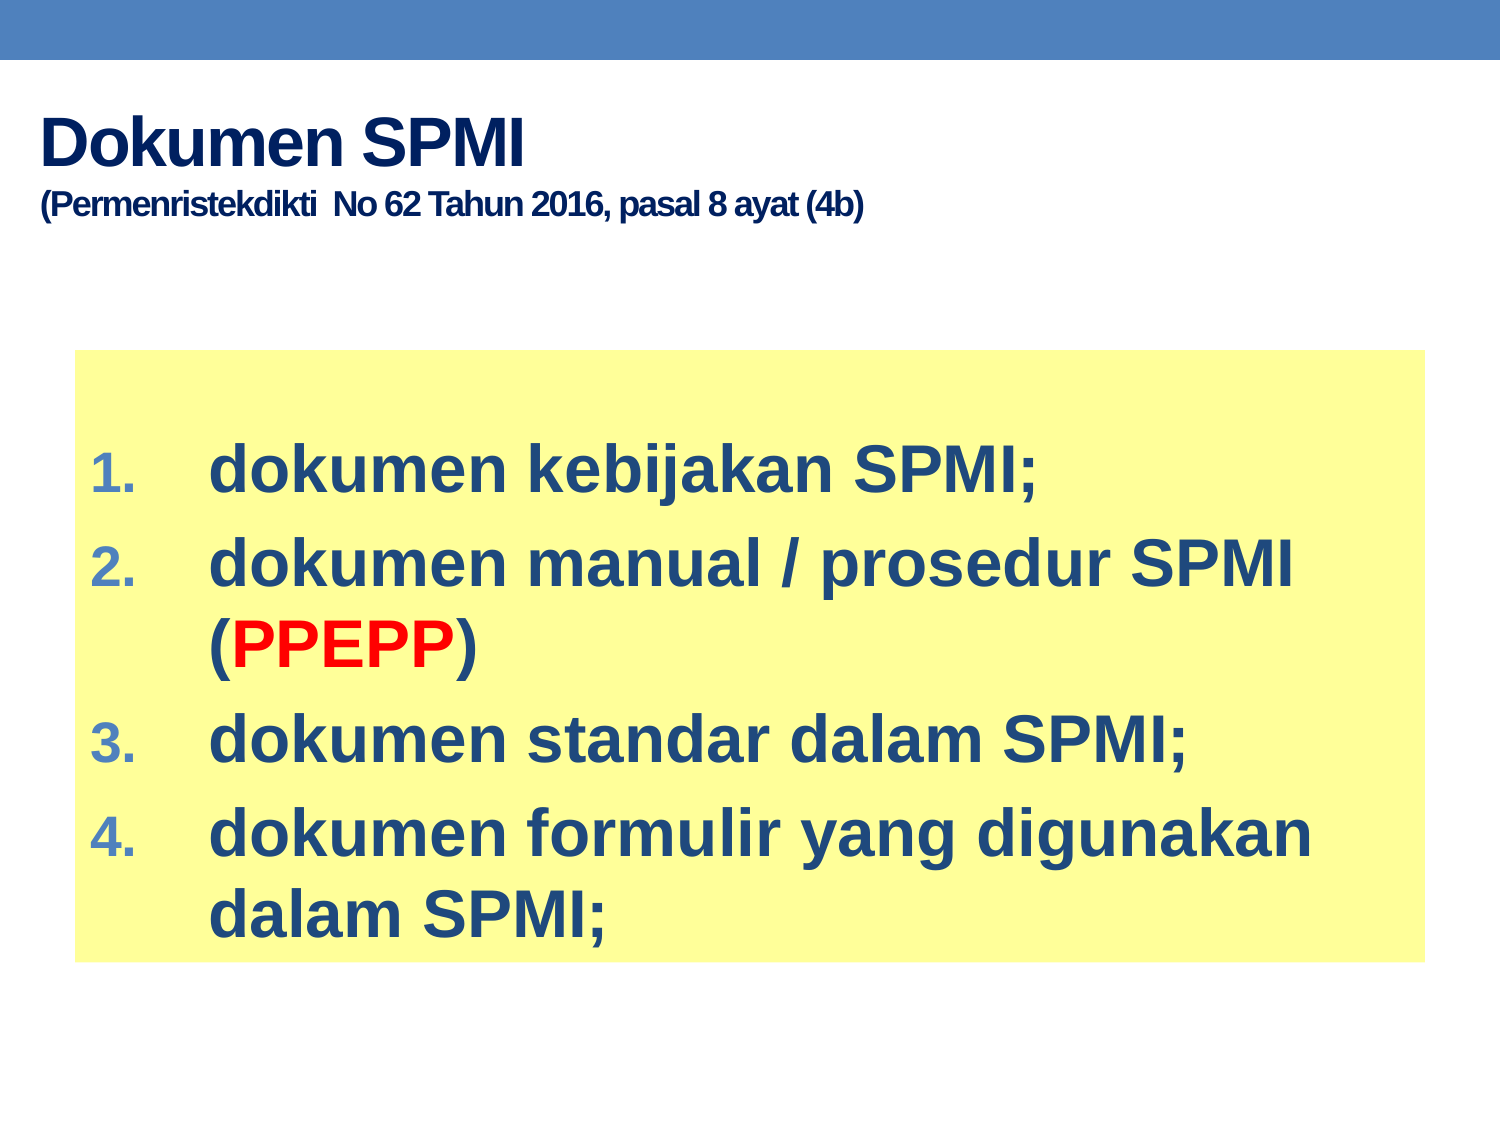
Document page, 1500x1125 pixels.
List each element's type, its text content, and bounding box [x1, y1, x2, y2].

title Dokumen SPMI (Permenristekdikti No 62 Tahun 2016, pasal 8 ayat (4b) [24, 87, 1463, 275]
list dokumen kebijakan SPMI; dokumen manual / prosedur SPMI (PPEPP) dokumen standar dalam SPMI; dokumen formulir yang digunakan dalam SPMI; [75, 350, 1425, 963]
